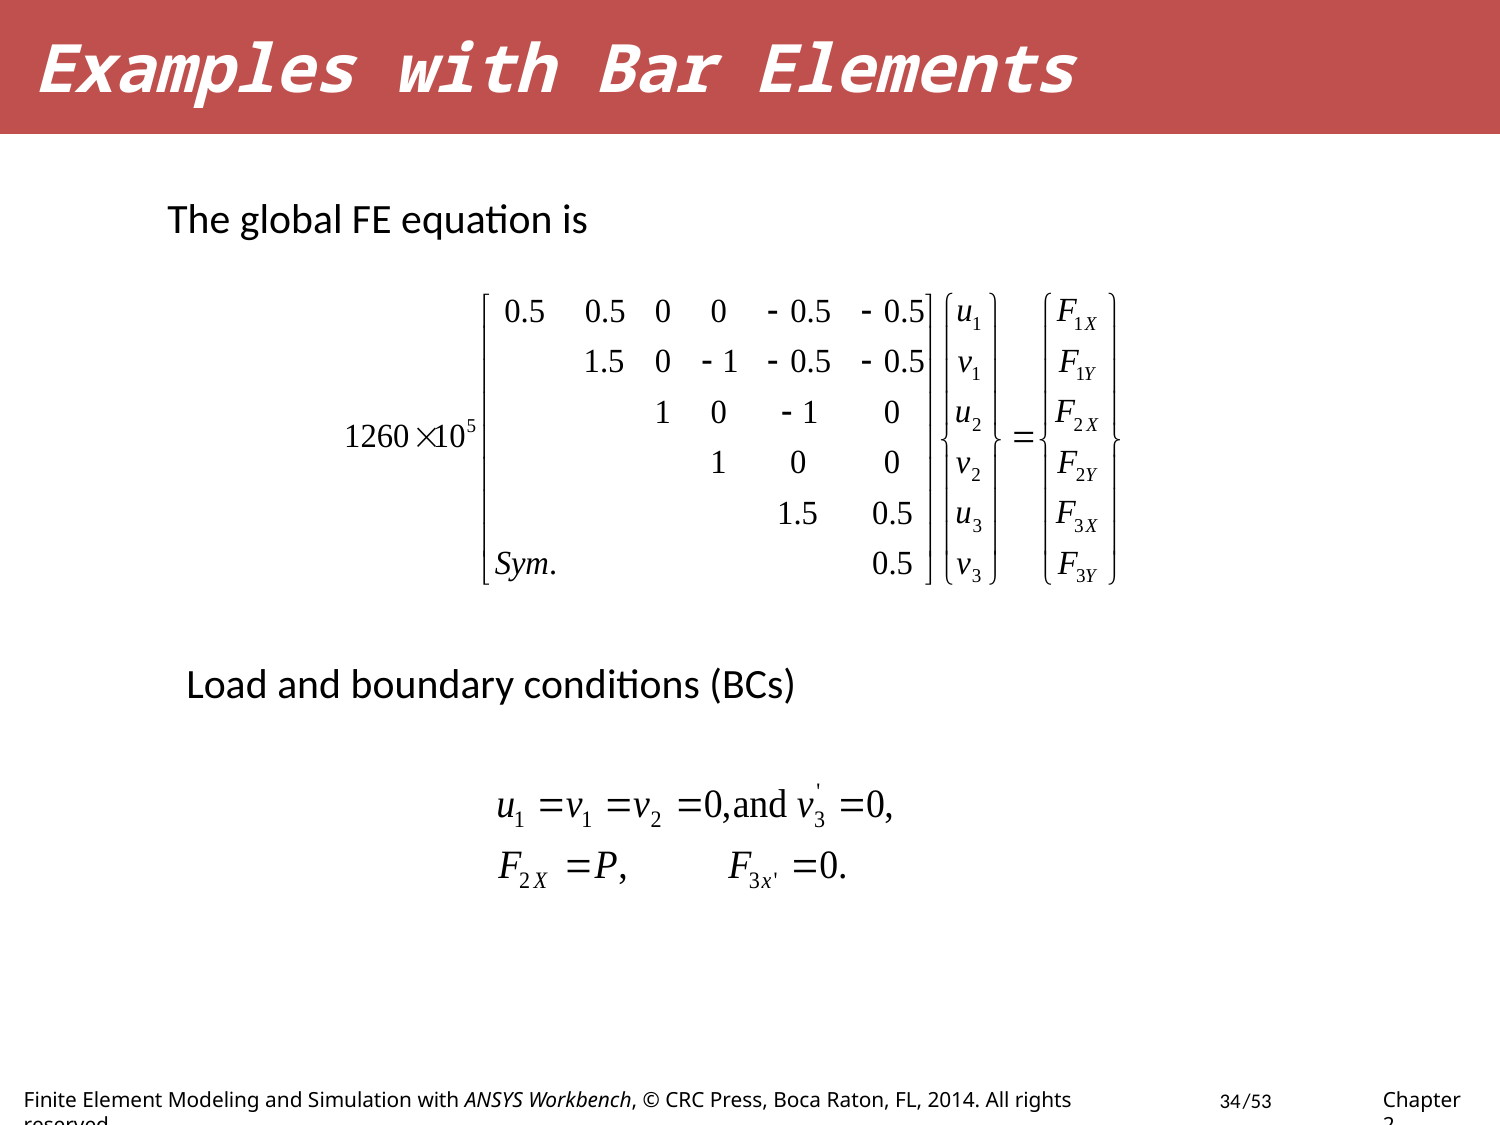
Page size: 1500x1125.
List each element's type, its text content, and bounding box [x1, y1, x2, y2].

text_box Examples with Bar Elements [19, 17, 1496, 113]
text_box Load and boundary conditions (BCs) [171, 649, 812, 715]
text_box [491, 774, 899, 896]
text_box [342, 284, 1128, 595]
slide_number 34 [1204, 1080, 1285, 1125]
text_box The global FE equation is [152, 184, 604, 250]
